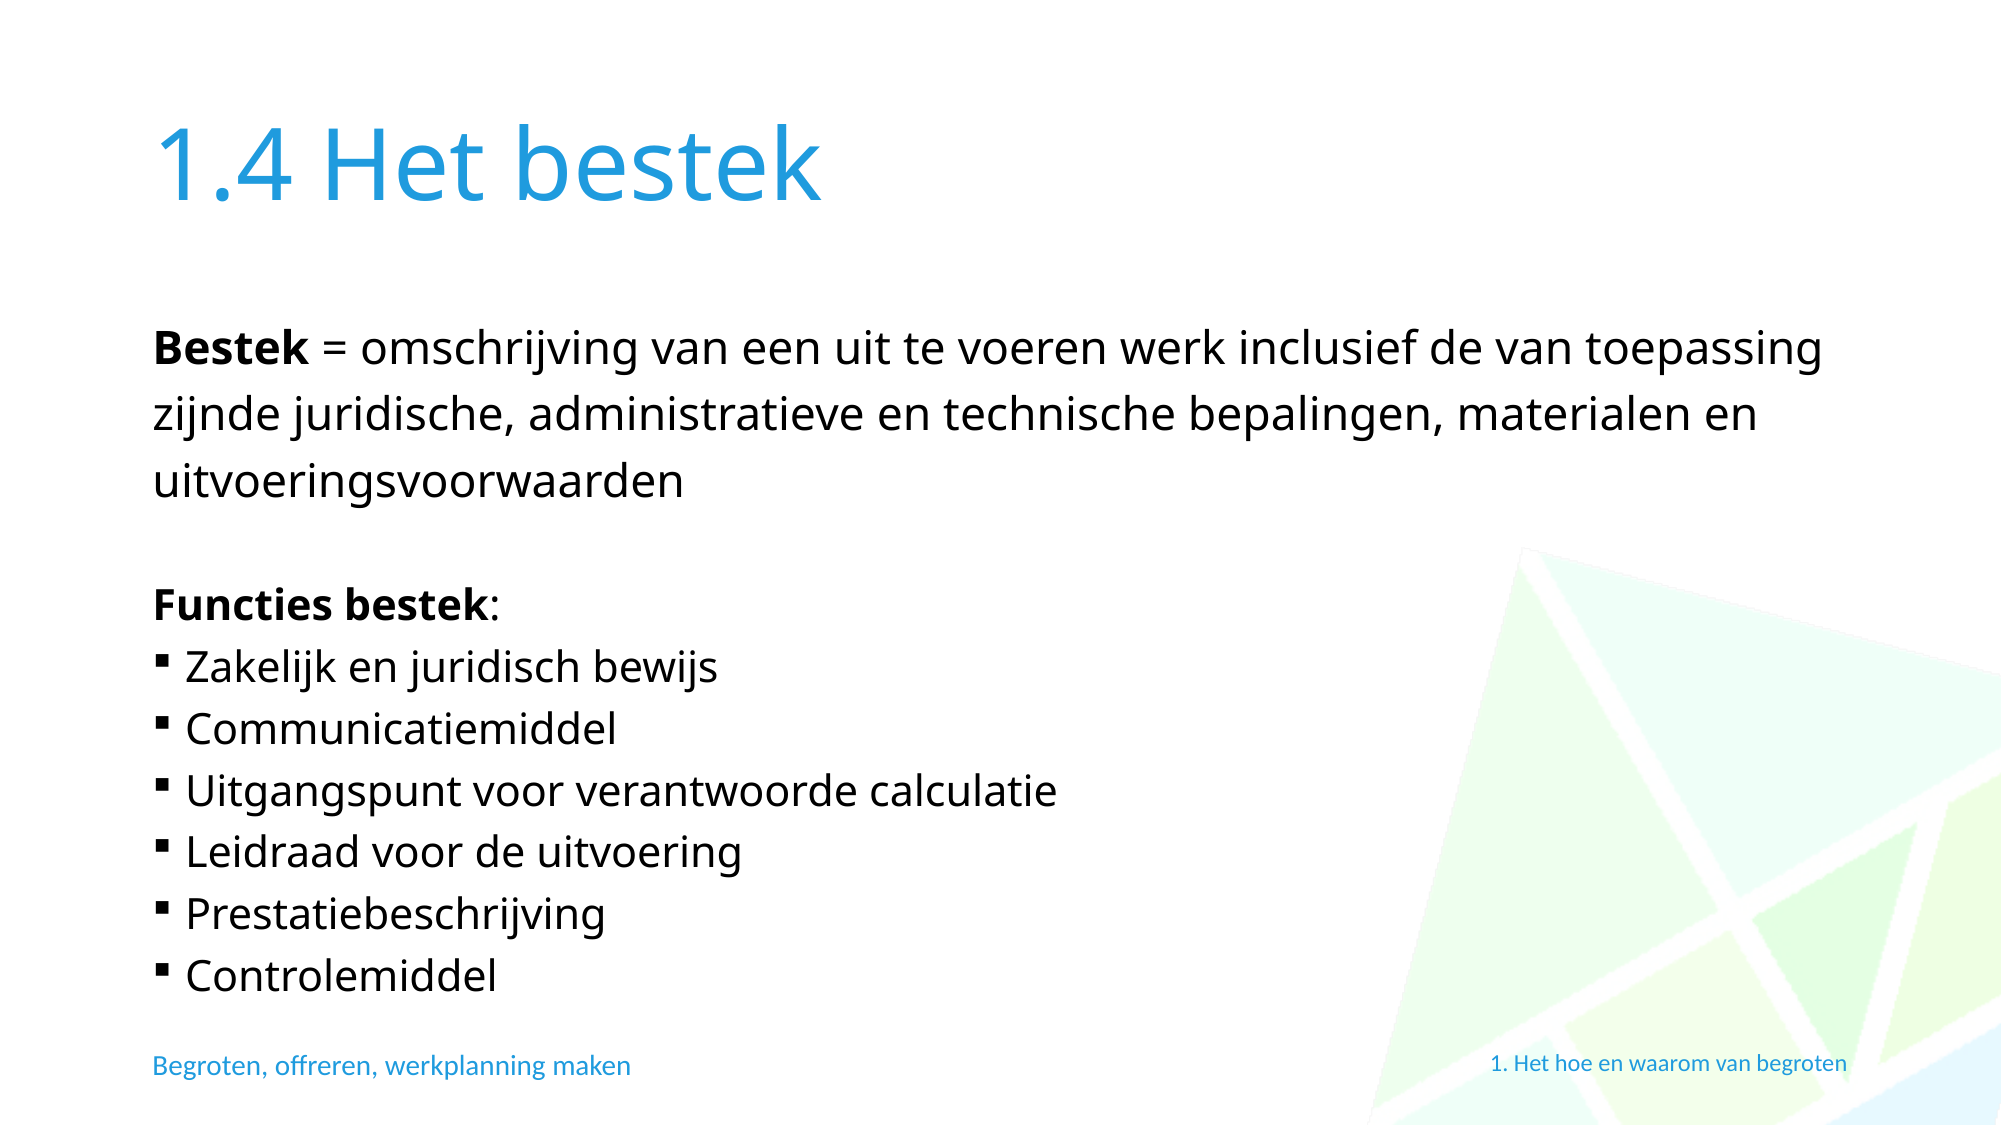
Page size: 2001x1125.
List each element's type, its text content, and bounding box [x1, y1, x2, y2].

title 1.4 Het bestek [137, 59, 1863, 278]
list 1. Het hoe en waarom van begroten [1412, 1042, 1863, 1103]
list Bestek = omschrijving van een uit te voeren werk inclusief de van toepassing zijnde juridische, administratieve en technische bepalingen, materialen en uitvoeringsvoorwaarden Functies bestek: Zakelijk en juridisch bewijs Communicatiemiddel Uitgangspunt voor verantwoorde calculatie Leidraad voor de uitvoering Prestatiebeschrijving Controlemiddel [137, 299, 1863, 1014]
list Begroten, offreren, werkplanning maken [137, 1042, 695, 1103]
